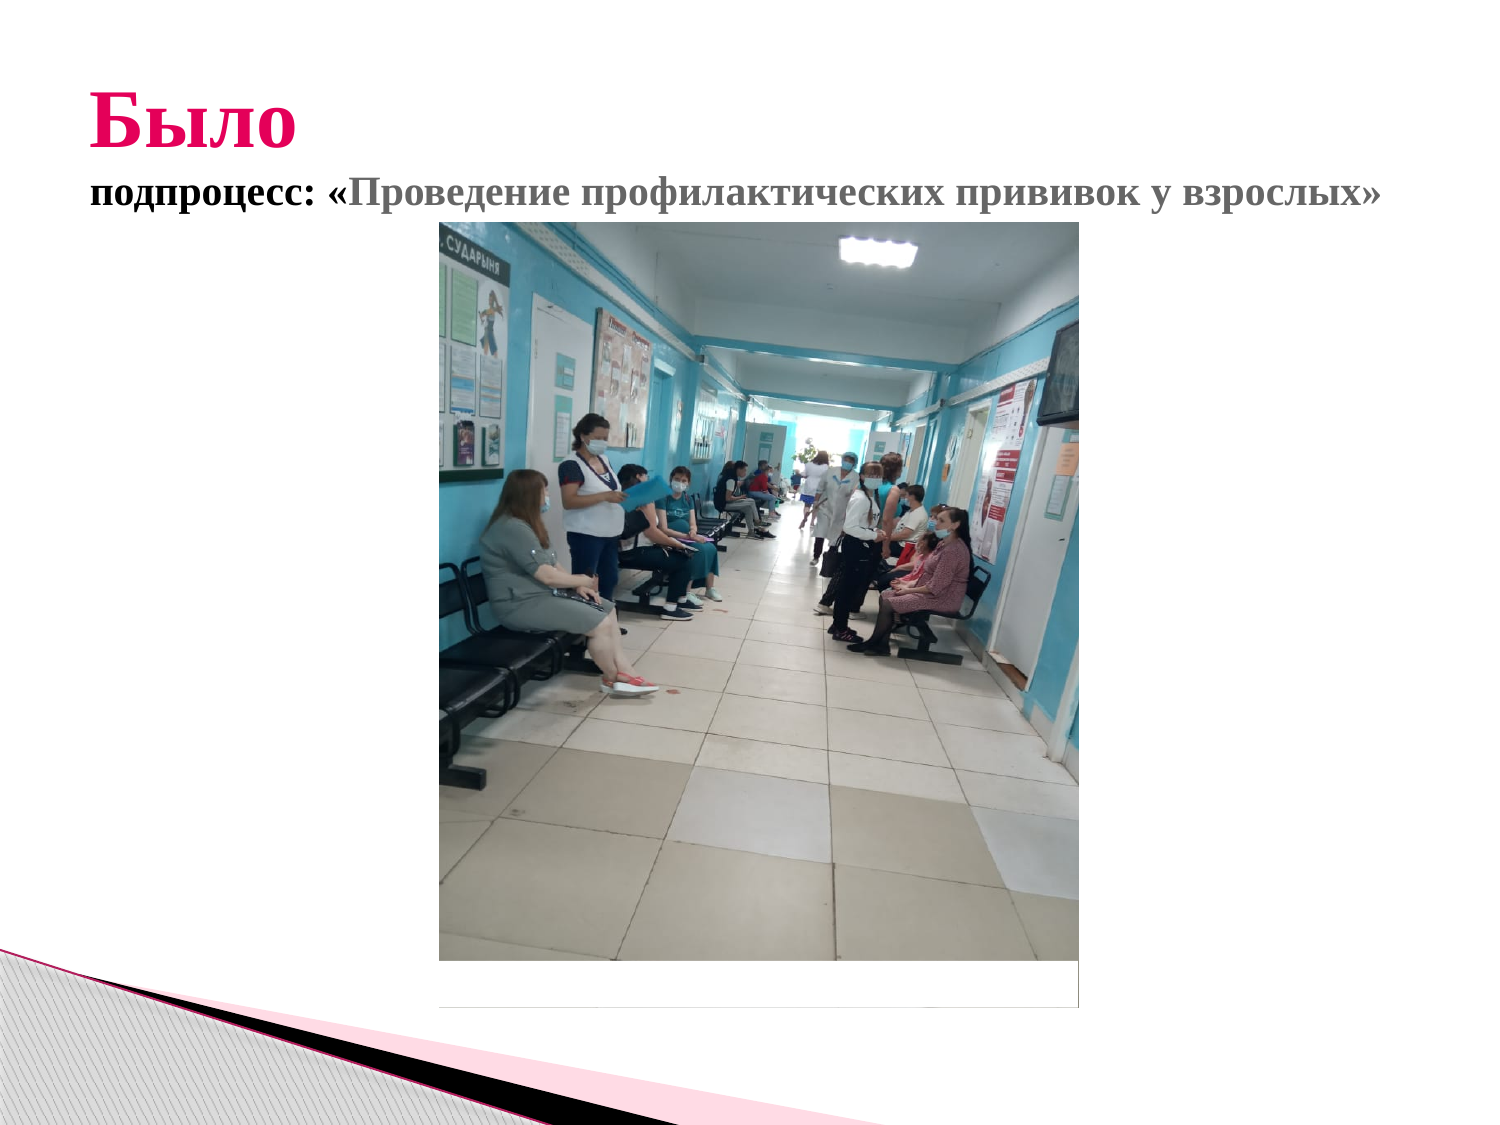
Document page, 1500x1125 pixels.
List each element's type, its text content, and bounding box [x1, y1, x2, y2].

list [438, 222, 1079, 1008]
title Было подпроцесс: «Проведение профилактических прививок у взрослых» [75, 45, 1425, 233]
